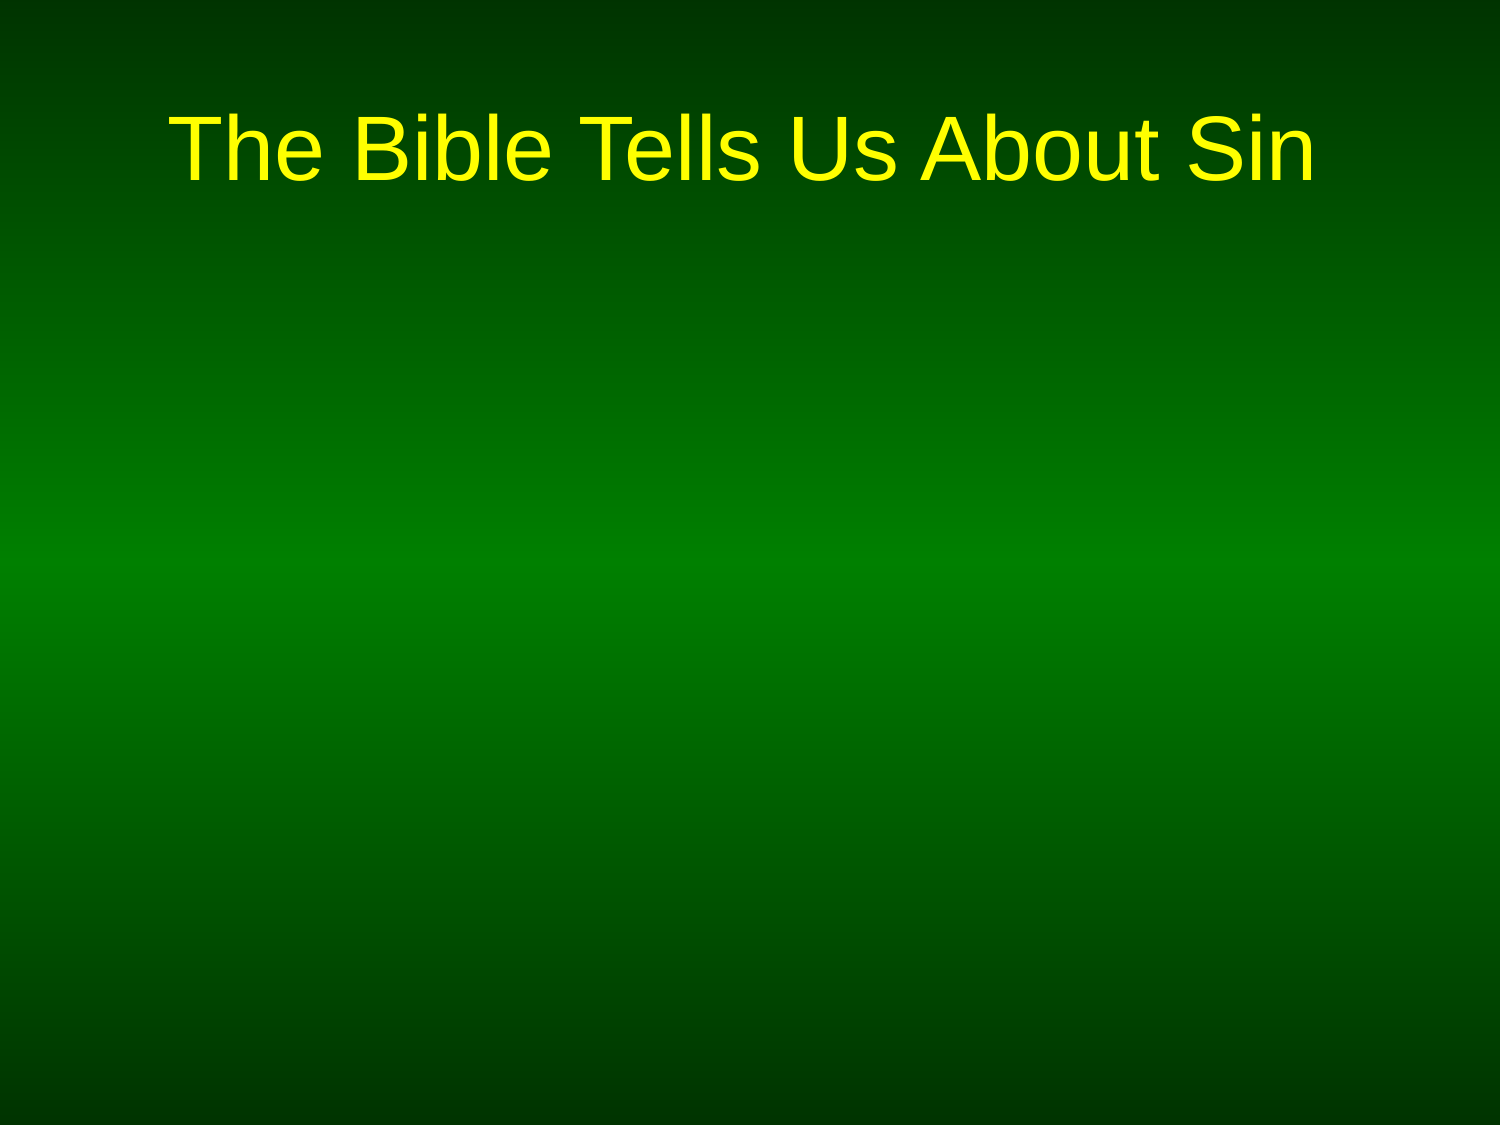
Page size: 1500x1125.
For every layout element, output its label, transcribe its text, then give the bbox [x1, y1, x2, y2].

title The Bible Tells Us About Sin [50, 50, 1438, 238]
